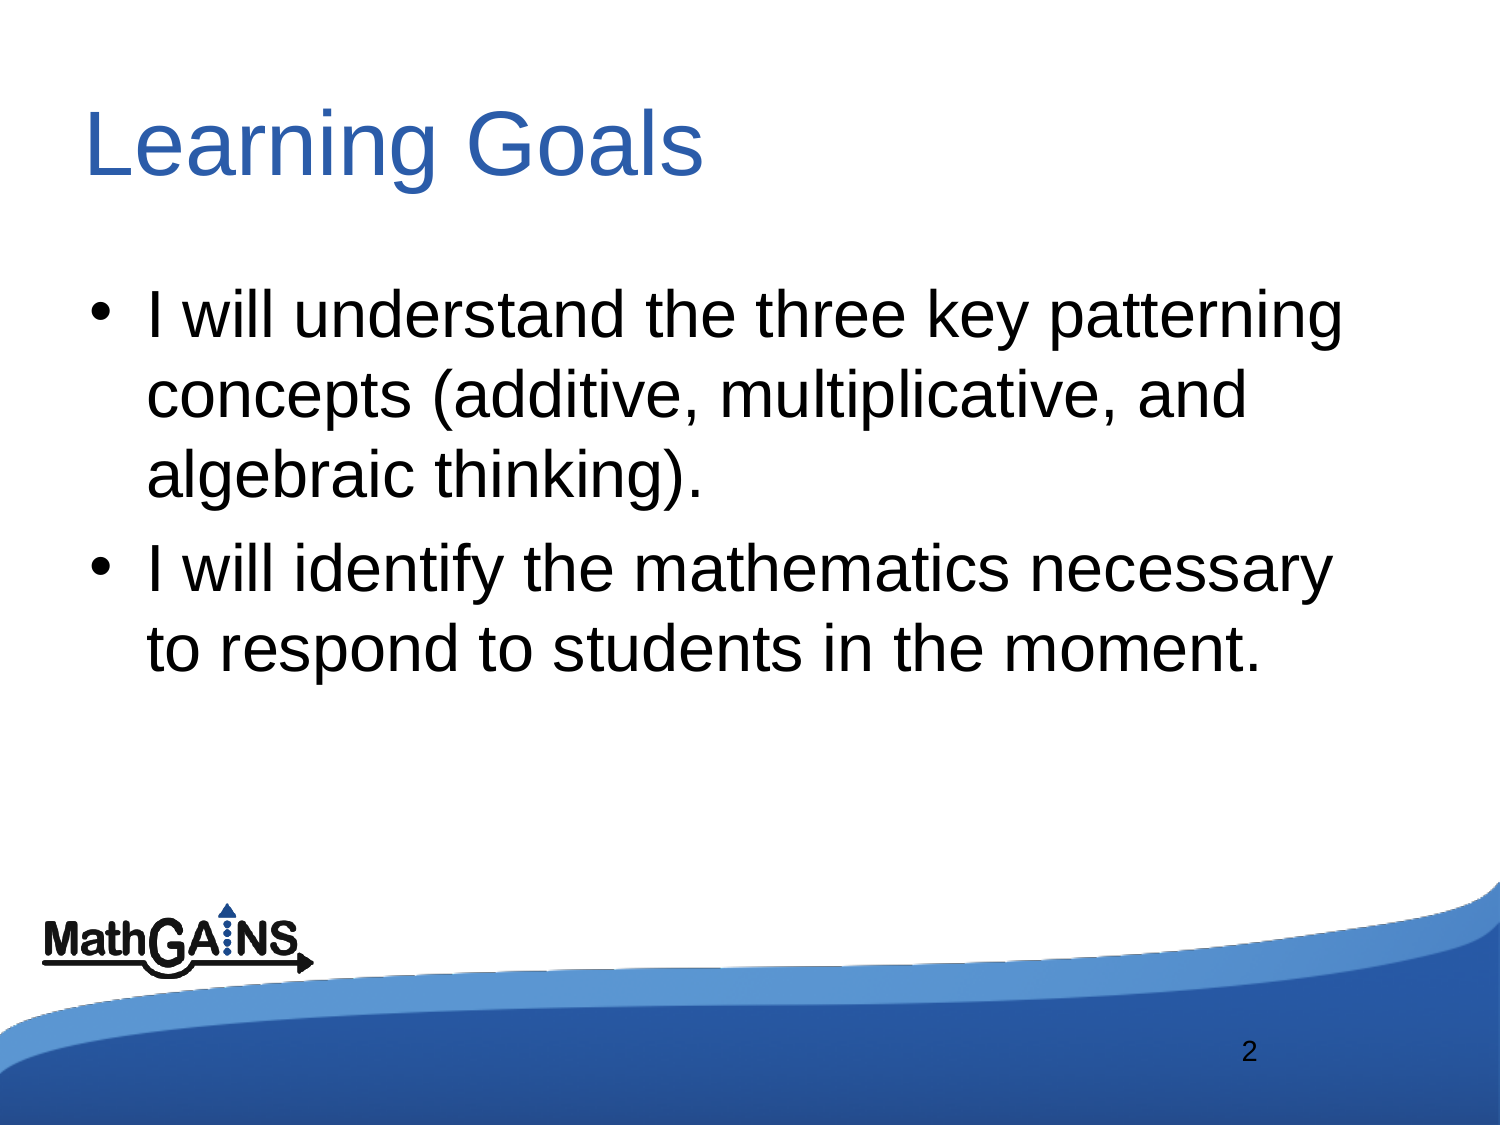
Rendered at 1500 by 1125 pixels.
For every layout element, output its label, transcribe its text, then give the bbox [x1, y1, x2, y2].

picture [0, 878, 1500, 1125]
list I will understand the three key patterning concepts (additive, multiplicative, and algebraic thinking). I will identify the mathematics necessary to respond to students in the moment. [74, 261, 1426, 788]
title Learning Goals [74, 14, 1426, 261]
